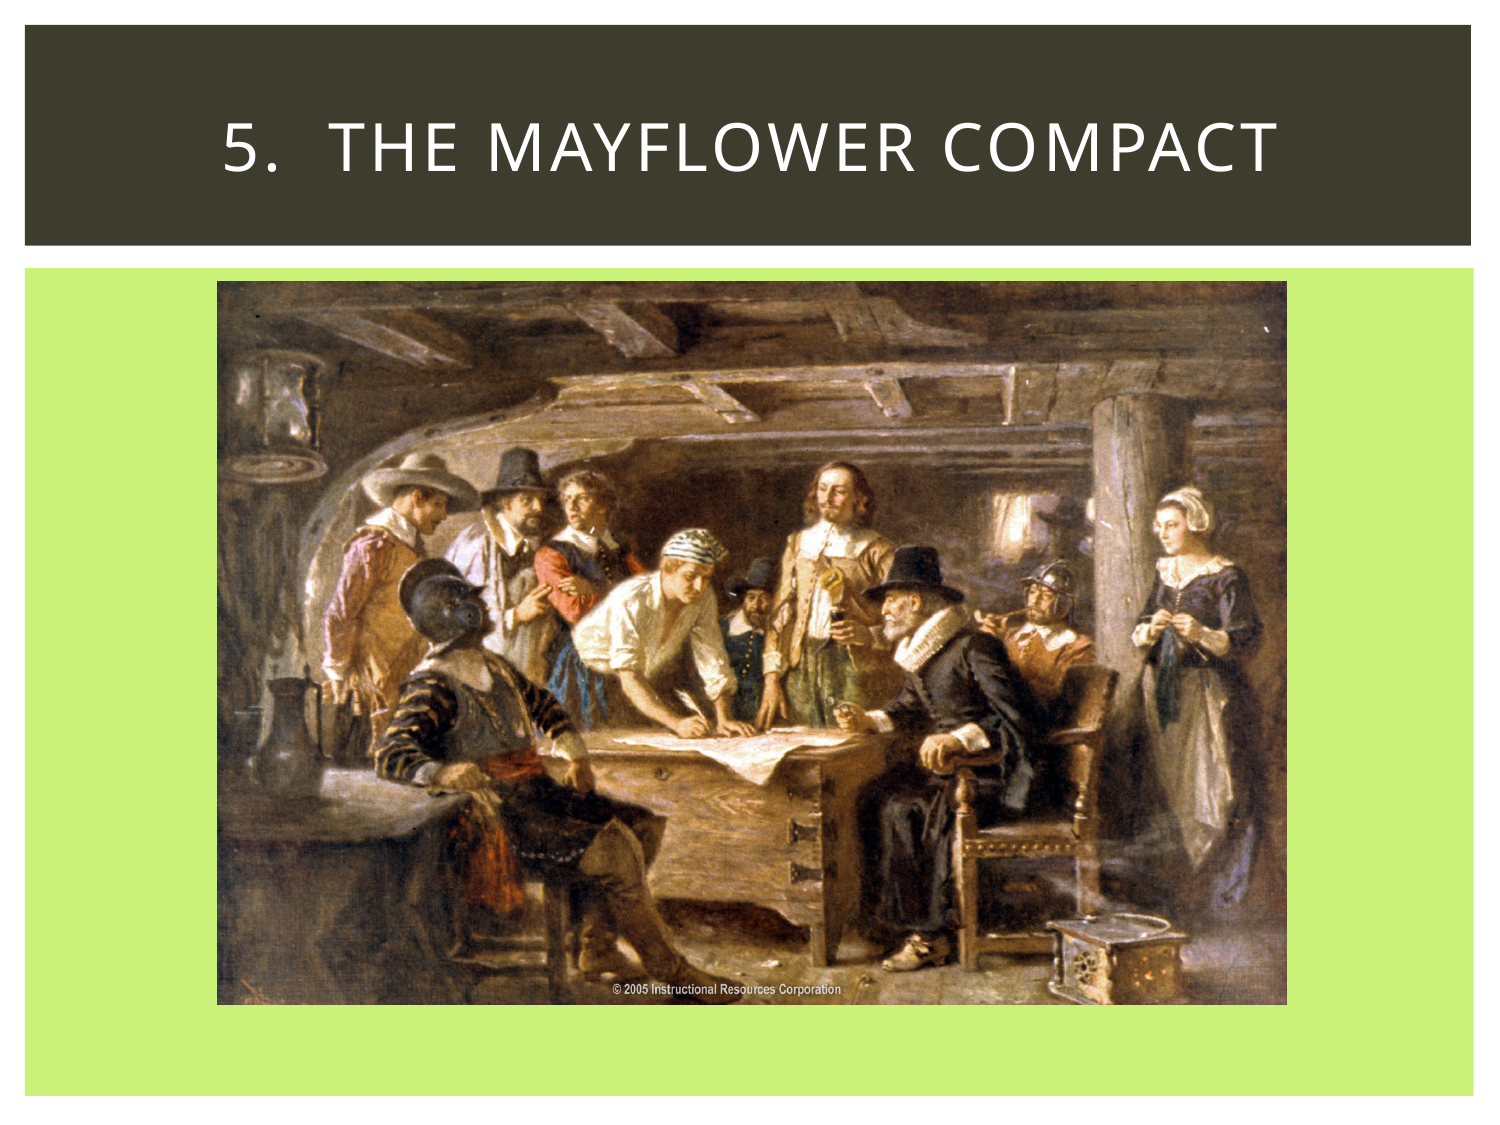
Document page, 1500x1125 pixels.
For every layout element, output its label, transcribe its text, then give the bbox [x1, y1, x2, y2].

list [217, 281, 1287, 1006]
title 5. The mayflower Compact [62, 58, 1438, 232]
